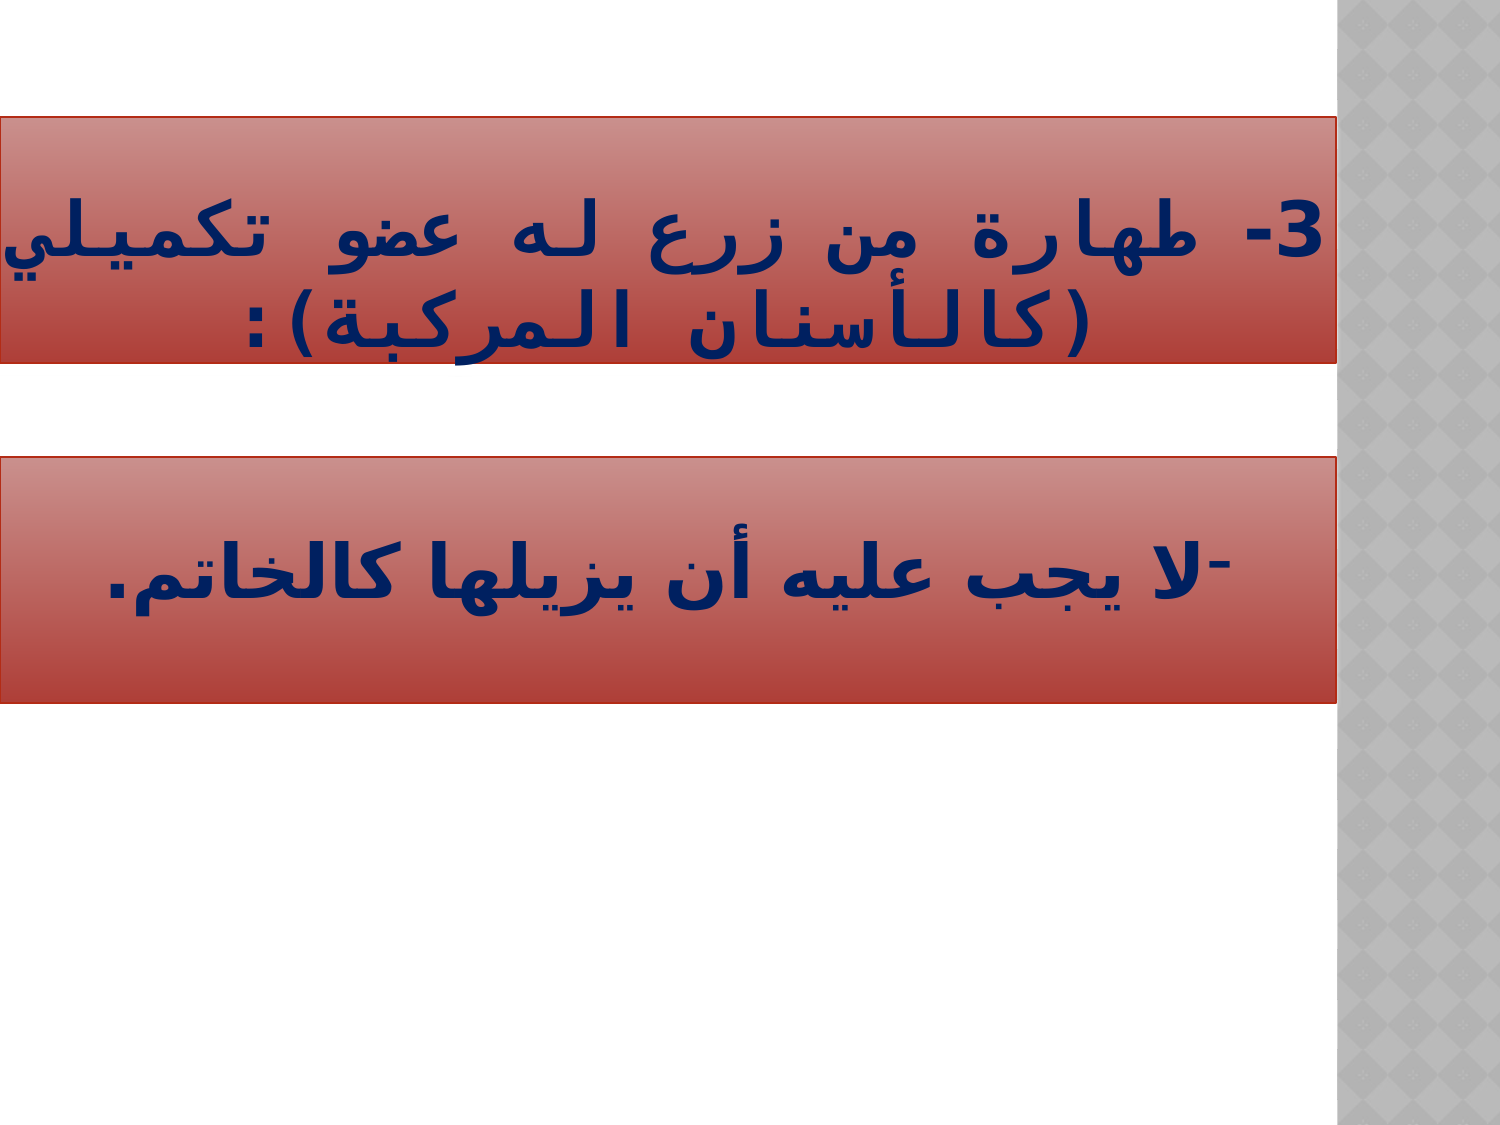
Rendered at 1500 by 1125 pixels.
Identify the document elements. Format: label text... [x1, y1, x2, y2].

title 3- طهارة من زرع له عضو تكميلي (كالأسنان المركبة): [0, 116, 1337, 364]
text_box لا يجب عليه أن يزيلها كالخاتم. [0, 456, 1337, 704]
